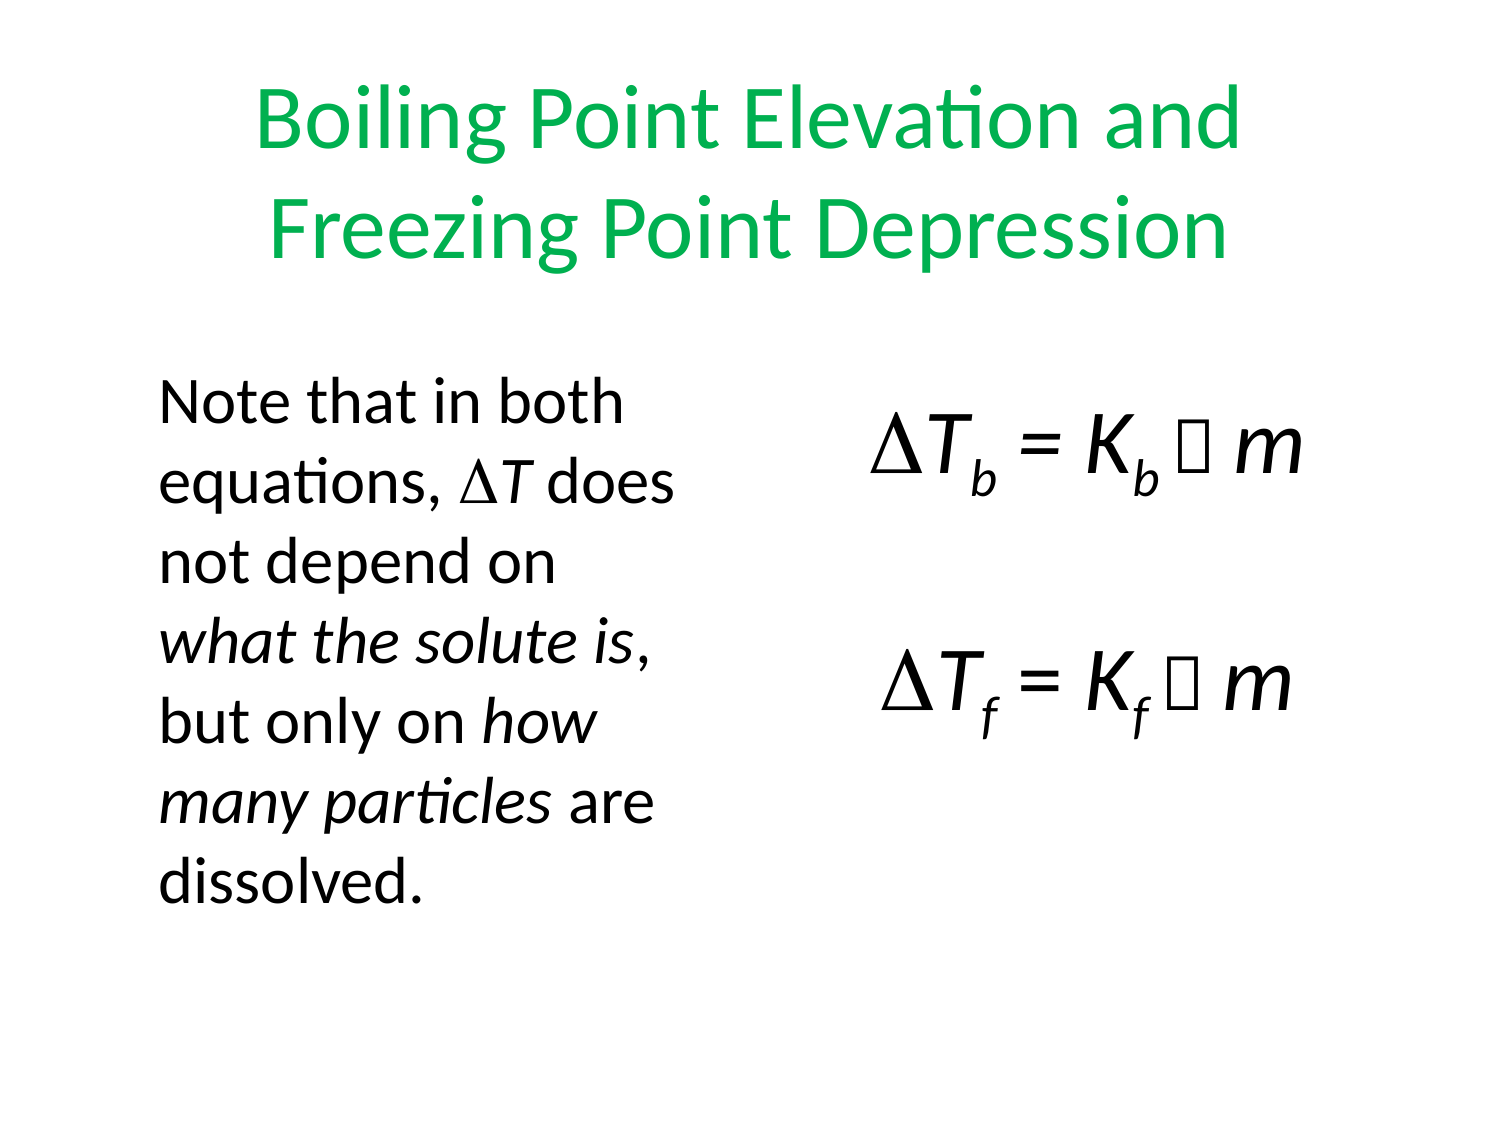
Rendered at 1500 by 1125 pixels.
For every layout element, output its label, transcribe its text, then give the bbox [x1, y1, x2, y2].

text_box Boiling Point Elevation and Freezing Point Depression [112, 50, 1388, 238]
text_box Note that in both equations, T does not depend on what the solute is, but only on how many particles are dissolved. [87, 349, 713, 1025]
text_box Tb = Kb  m Tf = Kf  m [774, 374, 1400, 1050]
